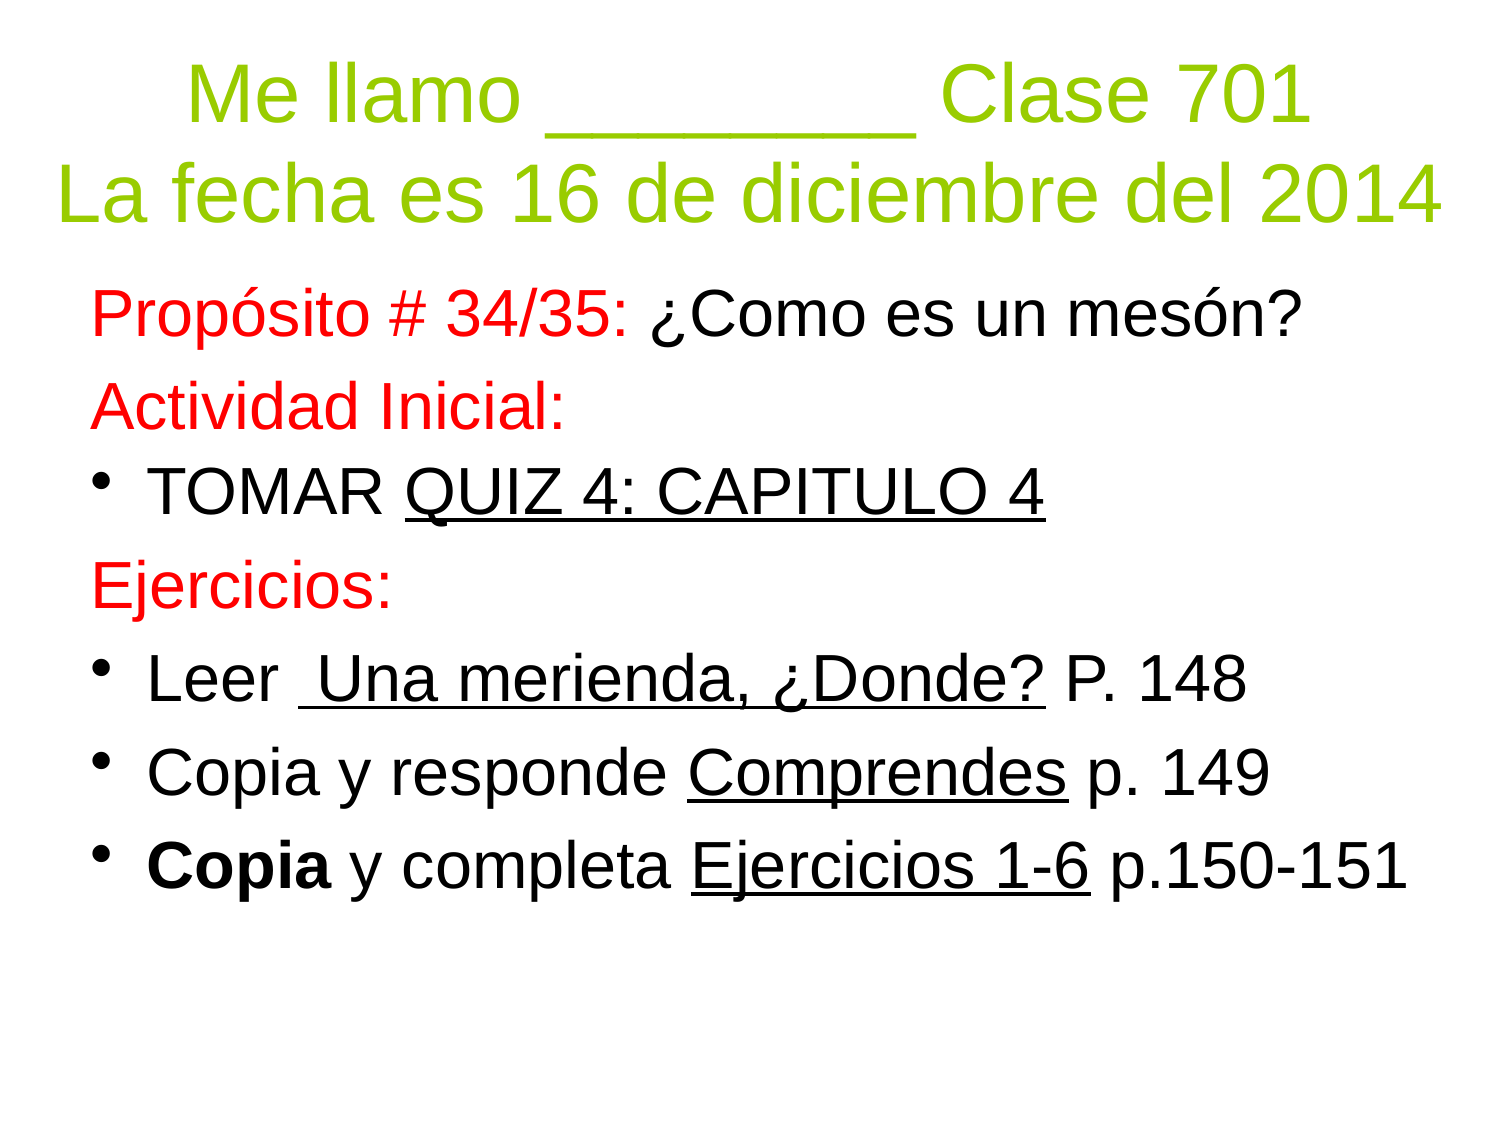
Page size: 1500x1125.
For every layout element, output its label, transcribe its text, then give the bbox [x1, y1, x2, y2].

title Me llamo ________ Clase 701 La fecha es 16 de diciembre del 2014 [37, 45, 1463, 233]
list Propósito # 34/35: ¿Como es un mesón? Actividad Inicial: TOMAR QUIZ 4: CAPITULO 4 Ejercicios: Leer Una merienda, ¿Donde? P. 148 Copia y responde Comprendes p. 149 Copia y completa Ejercicios 1-6 p.150-151 [75, 262, 1425, 1005]
